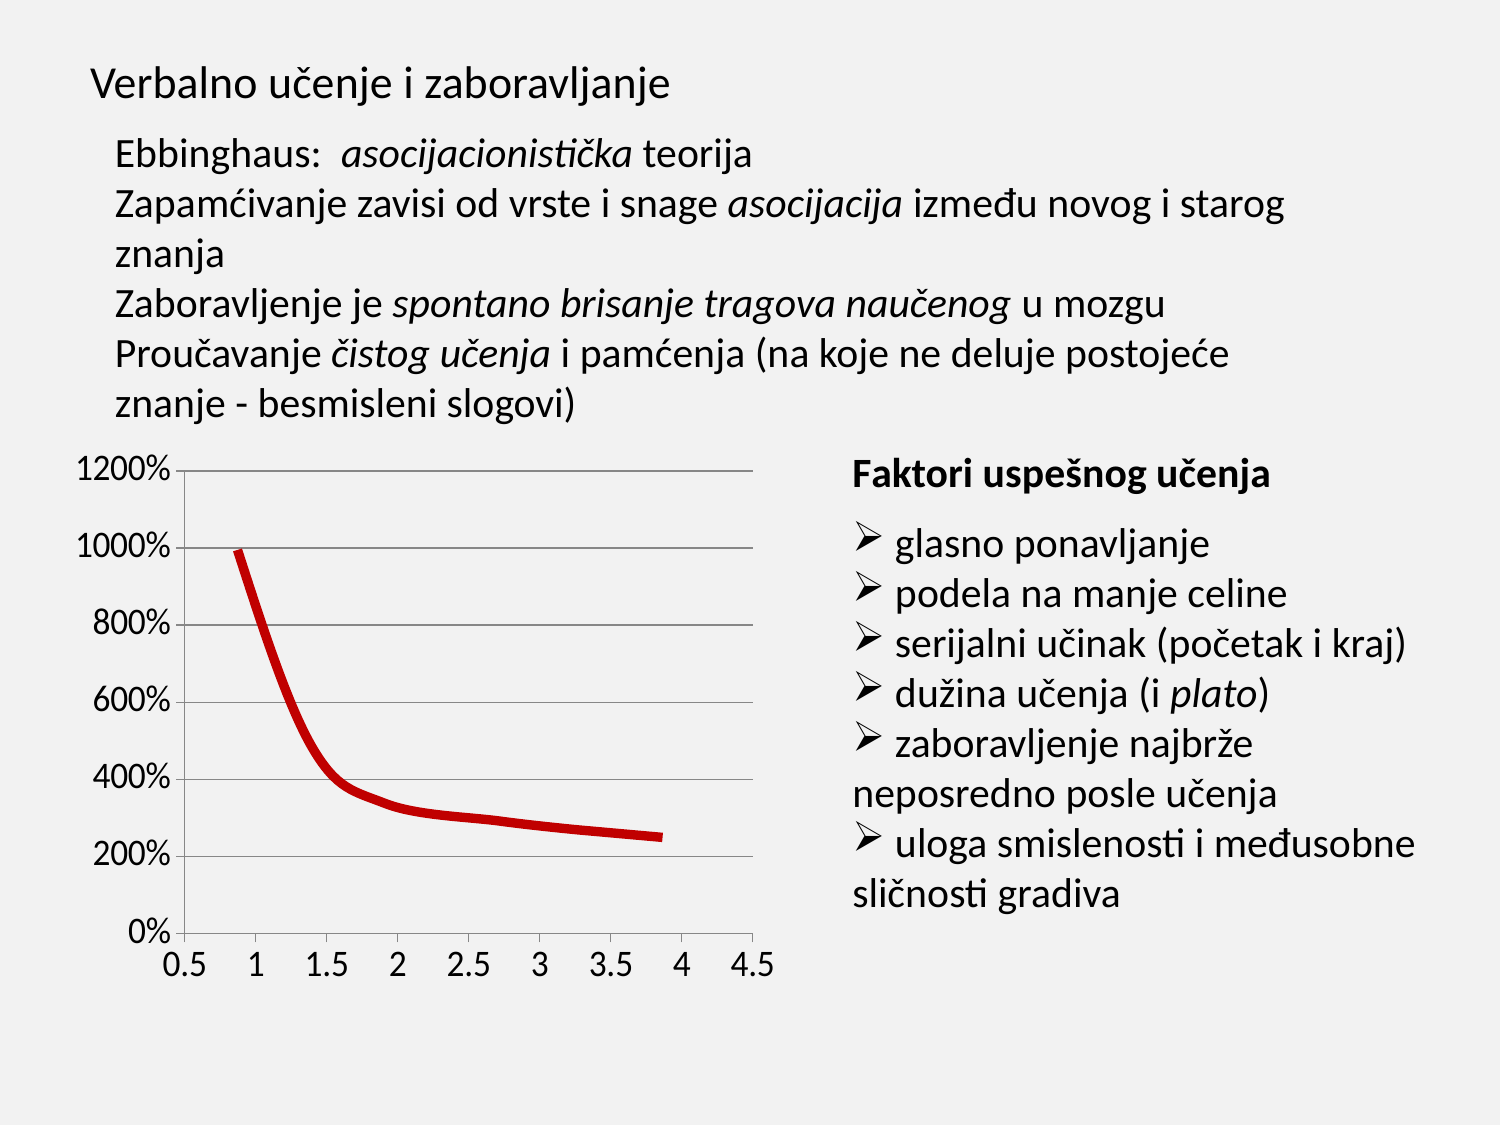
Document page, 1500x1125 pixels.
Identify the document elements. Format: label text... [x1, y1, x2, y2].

title Verbalno učenje i zaboravljanje [75, 45, 1425, 150]
text_box Ebbinghaus: asocijacionistička teorija Zapamćivanje zavisi od vrste i snage asocijacija između novog i starog znanja Zaboravljenje je spontano brisanje tragova naučenog u mozgu Proučavanje čistog učenja i pamćenja (na koje ne deluje postojeće znanje - besmisleni slogovi) [98, 135, 1352, 427]
chart [74, 437, 776, 1006]
text_box Faktori uspešnog učenja glasno ponavljanje podela na manje celine serijalni učinak (početak i kraj) dužina učenja (i plato) zaboravljenje najbrže neposredno posle učenja uloga smislenosti i međusobne sličnosti gradiva [835, 385, 1439, 977]
